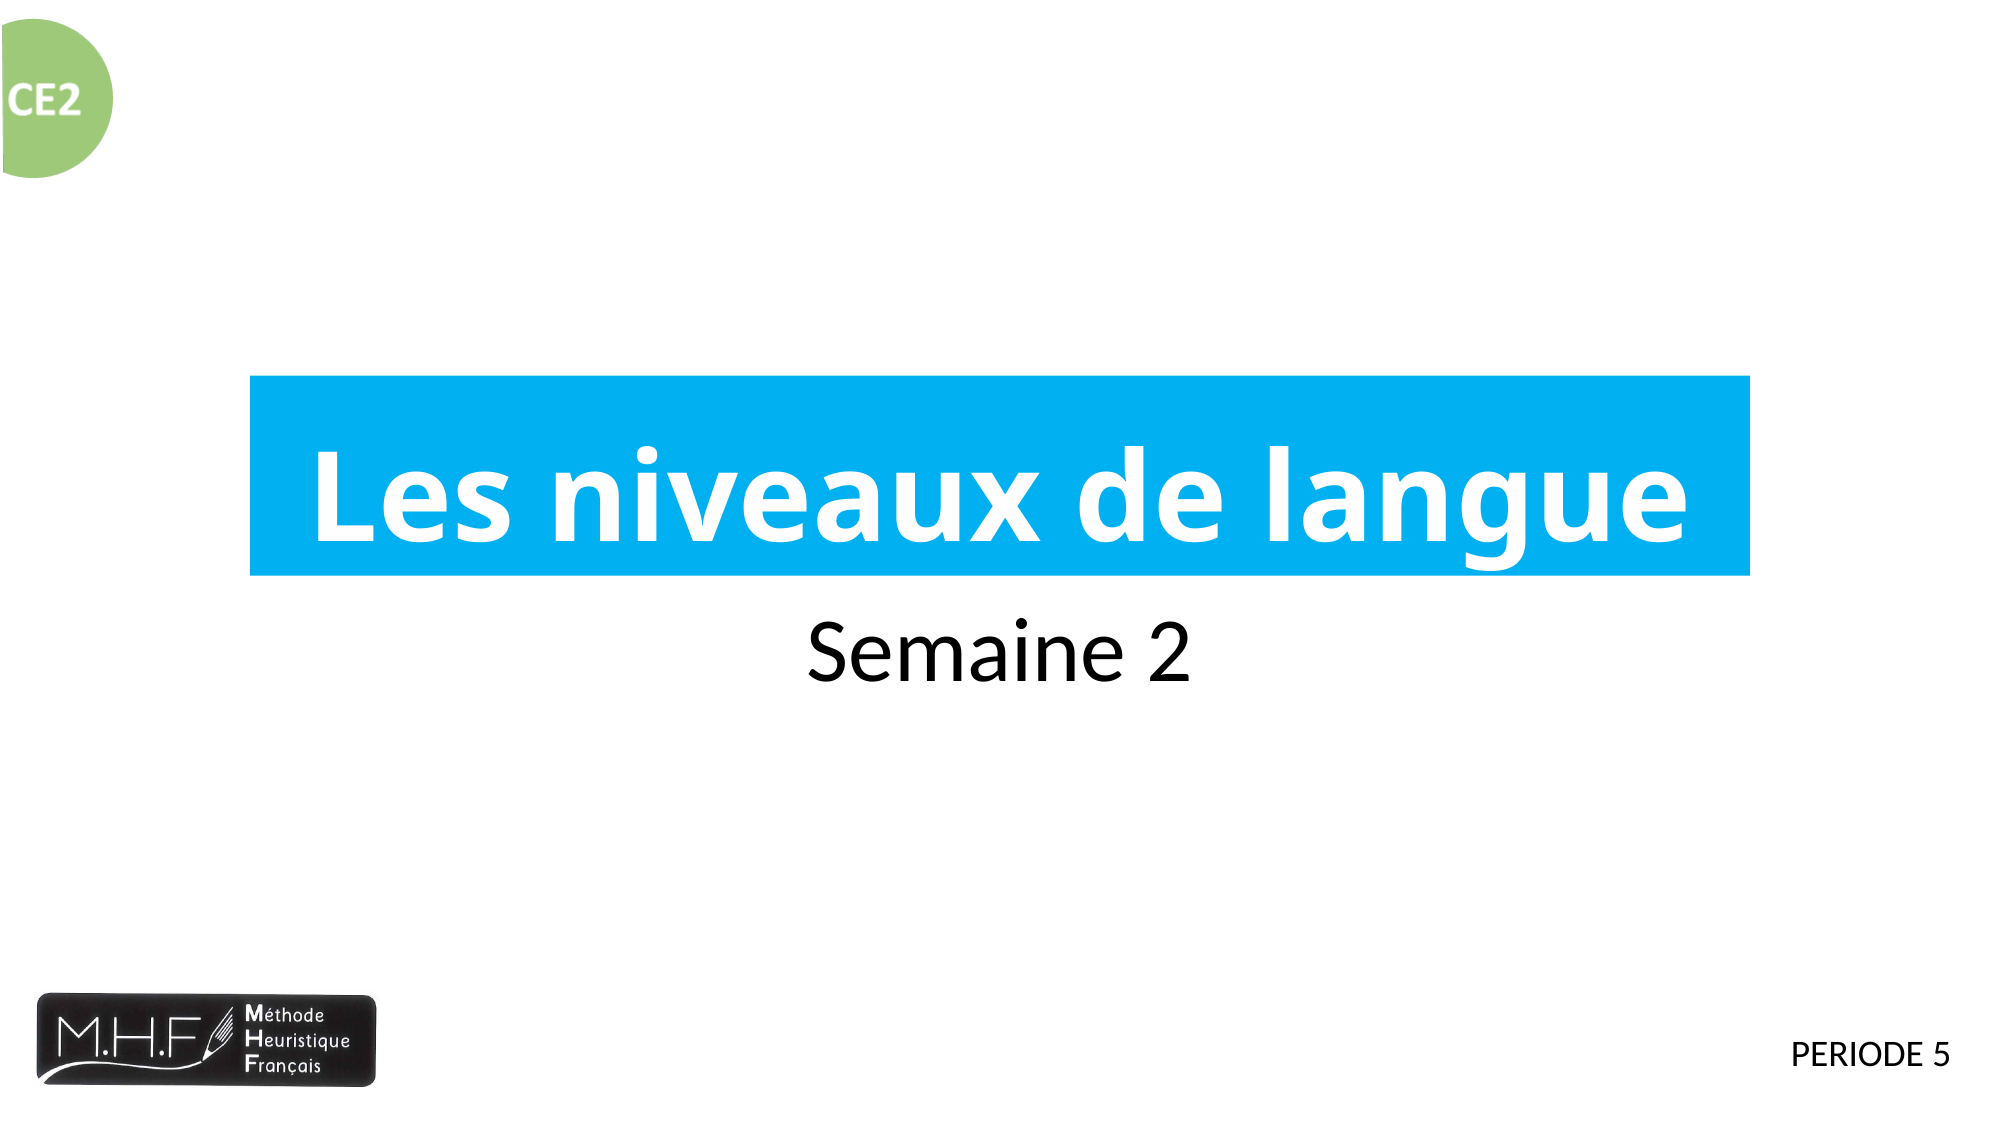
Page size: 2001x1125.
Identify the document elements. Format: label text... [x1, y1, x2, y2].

picture [33, 990, 379, 1089]
title Les niveaux de langue [249, 375, 1750, 576]
text_box PERIODE 5 [1362, 1021, 1967, 1082]
picture [0, 18, 113, 178]
subtitle Semaine 2 [249, 595, 1750, 867]
